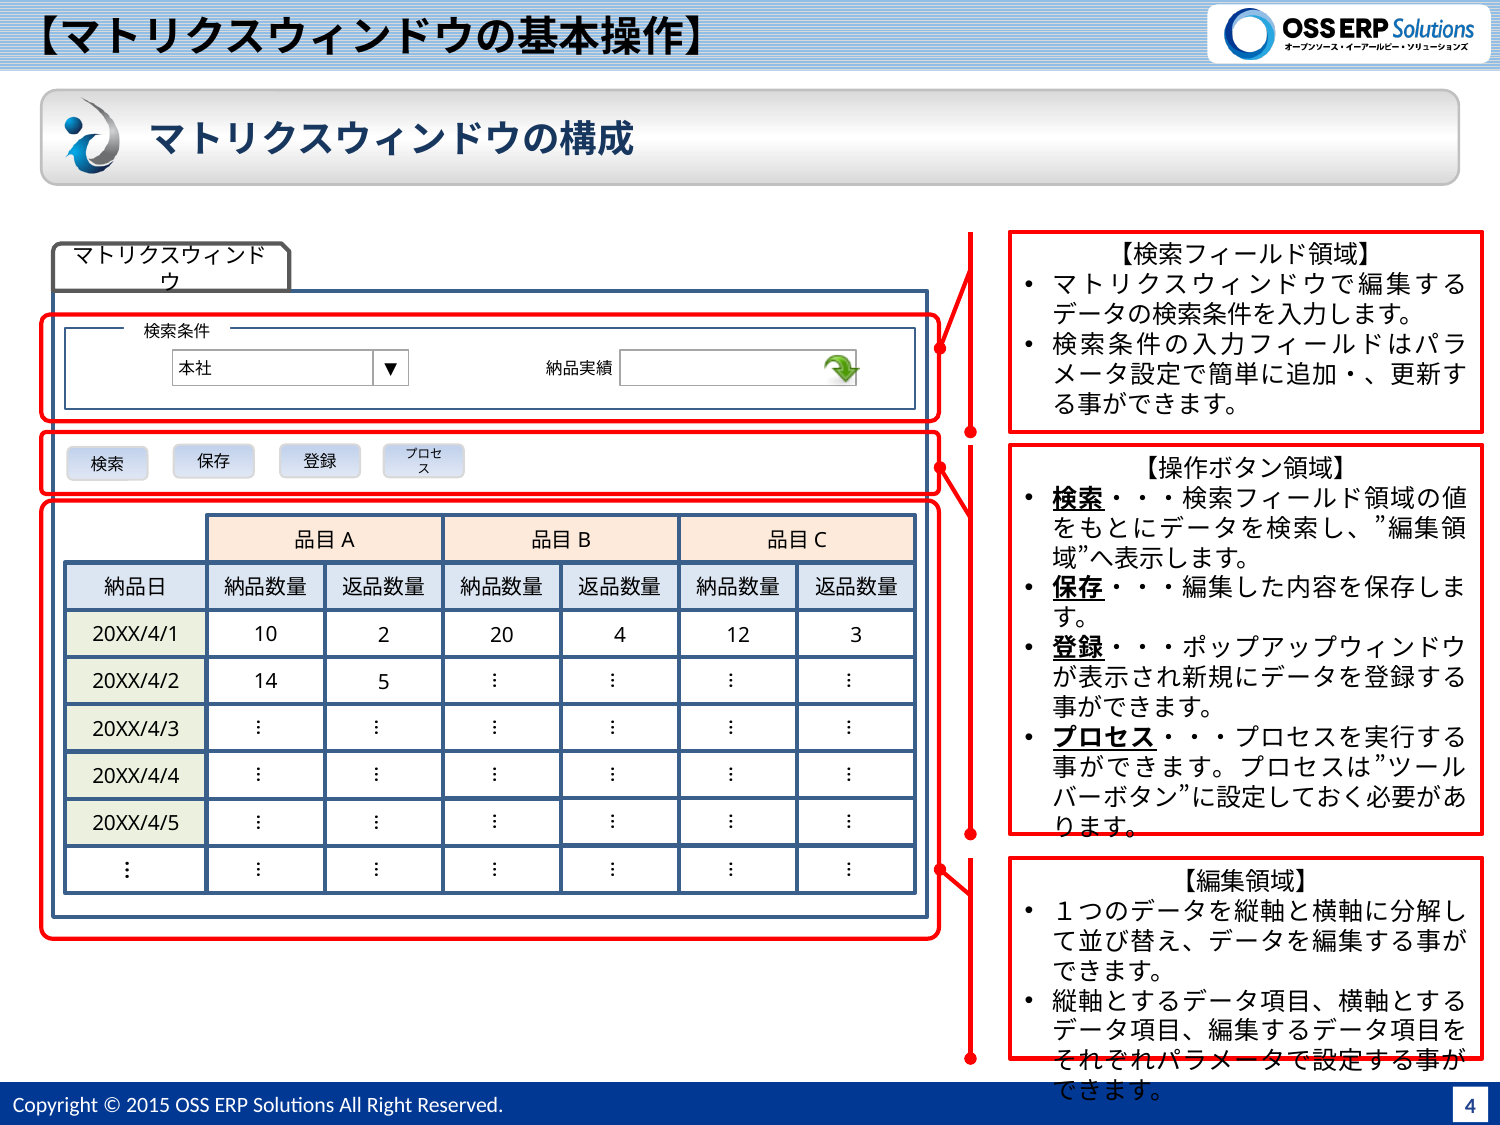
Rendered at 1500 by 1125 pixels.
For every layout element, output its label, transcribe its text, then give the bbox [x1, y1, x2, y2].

text_box [39, 429, 942, 497]
text_box 【編集領域】 １つのデータを縦軸と横軸に分解して並び替え、データを編集する事ができます。 縦軸とするデータ項目、横軸とするデータ項目、編集するデータ項目をそれぞれパラメータで設定する事ができます。 [1008, 856, 1484, 1061]
text_box 【操作ボタン領域】 検索・・・検索フィールド領域の値をもとにデータを検索し、”編集領域”へ表示します。 保存・・・編集した内容を保存します。 登録・・・ポップアップウィンドウが表示され新規にデータを登録する事ができます。 プロセス・・・プロセスを実行する事ができます。プロセスは”ツールバーボタン”に設定しておく必要があります。 [1008, 443, 1484, 836]
text_box マトリクスウィンドウの構成 [41, 89, 1459, 185]
picture [1353, 8, 1474, 60]
title 【マトリクスウィンドウの基本操作】 [2, 0, 1353, 70]
picture [52, 97, 125, 177]
text_box [39, 498, 942, 941]
text_box 【検索フィールド領域】 マトリクスウィンドウで編集するデータの検索条件を入力します。 検索条件の入力フィールドはパラメータ設定で簡単に追加・、更新する事ができます。 [933, 231, 977, 439]
picture [824, 352, 860, 388]
text_box 【操作ボタン領域】 検索・・・検索フィールド領域の値をもとにデータを検索し、”編集領域”へ表示します。 保存・・・編集した内容を保存します。 登録・・・ポップアップウィンドウが表示され新規にデータを登録する事ができます。 プロセス・・・プロセスを実行する事ができます。プロセスは”ツールバーボタン”に設定しておく必要があります。 [933, 444, 977, 841]
text_box 【編集領域】 １つのデータを縦軸と横軸に分解して並び替え、データを編集する事ができます。 縦軸とするデータ項目、横軸とするデータ項目、編集するデータ項目をそれぞれパラメータで設定する事ができます。 [933, 857, 977, 1065]
text_box [51, 289, 929, 312]
text_box 【検索フィールド領域】 マトリクスウィンドウで編集するデータの検索条件を入力します。 検索条件の入力フィールドはパラメータ設定で簡単に追加・、更新する事ができます。 [1008, 230, 1484, 434]
text_box [39, 312, 942, 424]
text_box [51, 424, 929, 429]
text_box マトリクスウィンドウ [50, 241, 292, 293]
